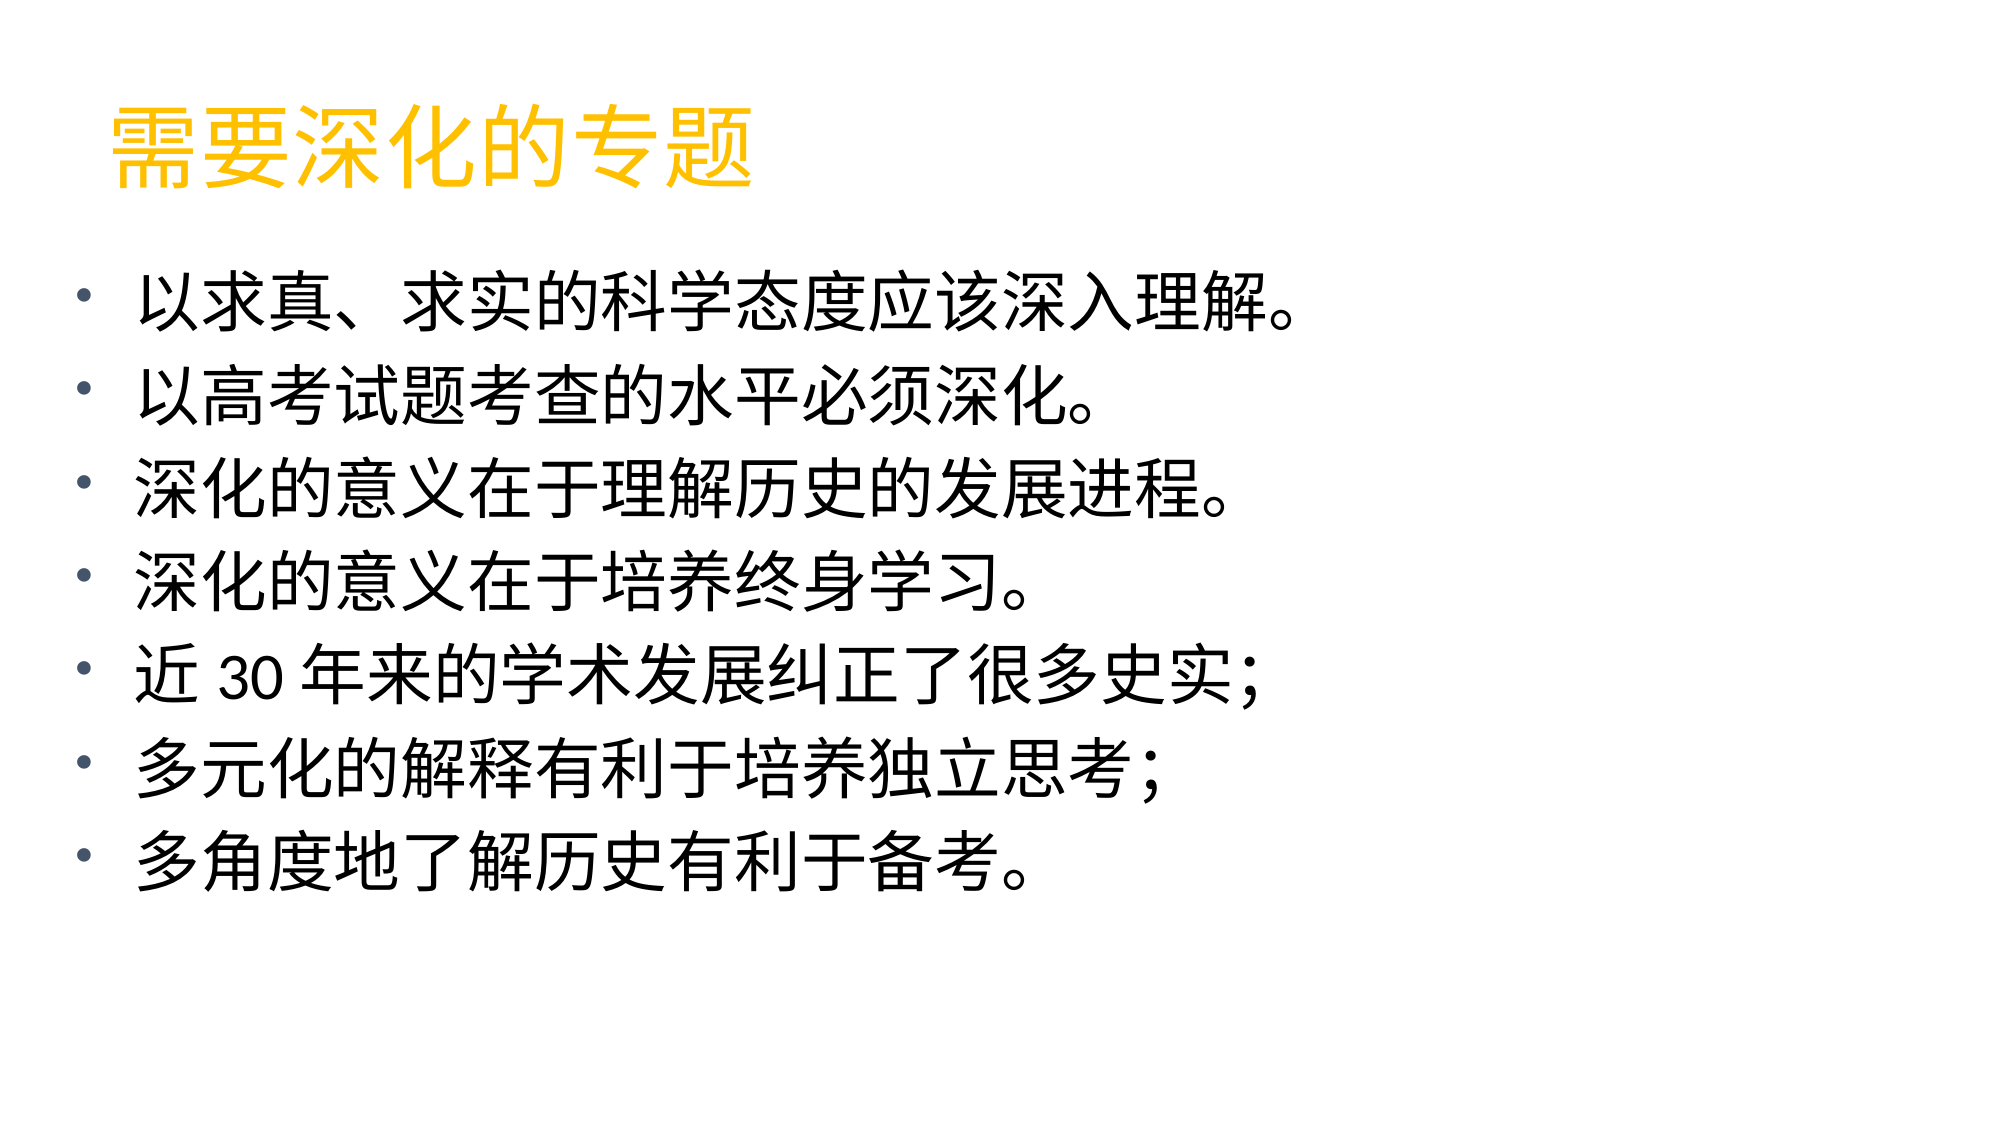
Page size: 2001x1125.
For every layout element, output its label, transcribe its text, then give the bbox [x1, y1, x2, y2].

text_box 需要深化的专题 [92, 82, 772, 207]
text_box 以求真、求实的科学态度应该深入理解。 以高考试题考查的水平必须深化。 深化的意义在于理解历史的发展进程。 深化的意义在于培养终身学习。 近30年来的学术发展纠正了很多史实； 多元化的解释有利于培养独立思考； 多角度地了解历史有利于备考。 [62, 252, 1413, 995]
